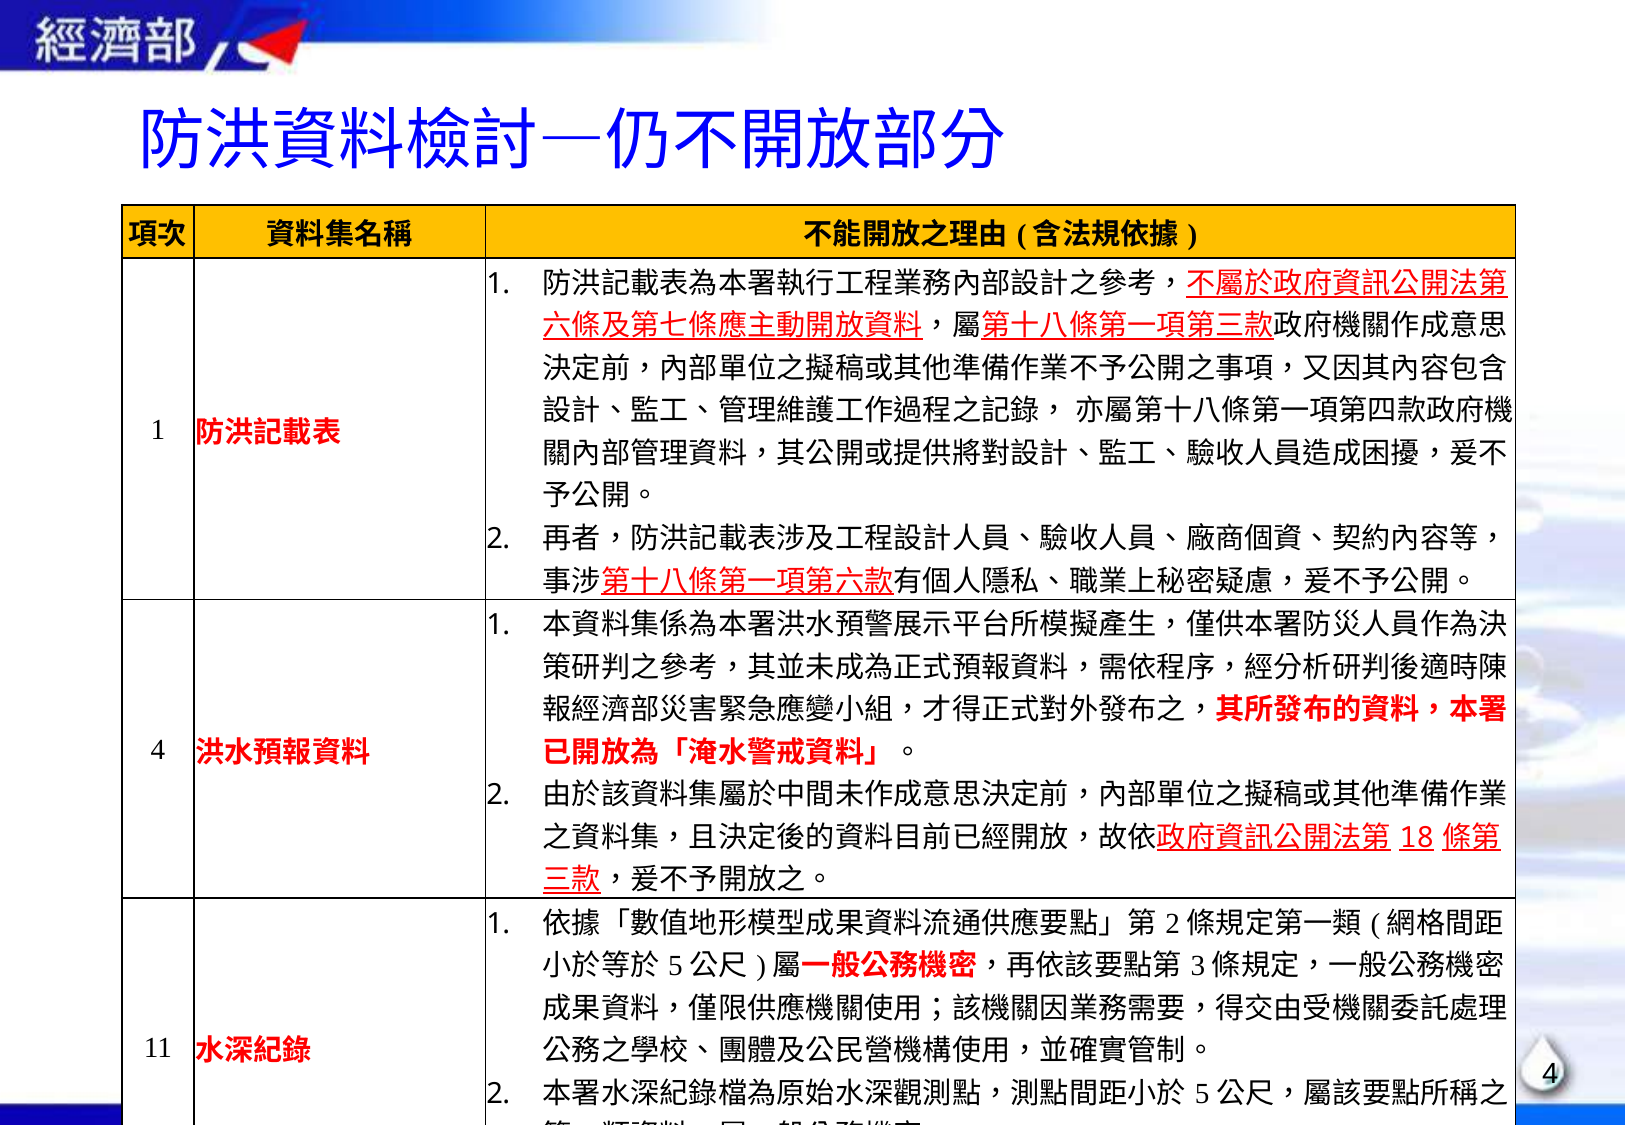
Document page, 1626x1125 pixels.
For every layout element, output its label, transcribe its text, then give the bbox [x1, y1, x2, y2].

table_cell 防洪記載表 [195, 259, 485, 599]
table_cell 防洪記載表為本署執行工程業務內部設計之參考，不屬於政府資訊公開法第六條及第七條應主動開放資料，屬第十八條第一項第三款政府機關作成意思決定前，內部單位之擬稿或其他準備作業不予公開之事項，又因其內容包含設計、監工、管理維護工作過程之記錄， 亦屬第十八條第一項第四款政府機關內部管理資料，其公開或提供將對設計、監工、驗收人員造成困擾，爰不予公開。 再者，防洪記載表涉及工程設計人員、驗收人員、廠商個資、契約內容等，事涉第十八條第一項第六款有個人隱私、職業上秘密疑慮，爰不予公開。 [486, 259, 1515, 599]
table_cell 4 [123, 600, 193, 897]
picture [0, 0, 1625, 1125]
table_cell 1 [123, 259, 193, 599]
table_cell 水深紀錄 [195, 899, 485, 1125]
slide_number 3 [1516, 1046, 1574, 1125]
table_header 資料集名稱 [195, 206, 485, 257]
table_cell 依據「數值地形模型成果資料流通供應要點」第2條規定第一類(網格間距小於等於5公尺)屬一般公務機密，再依該要點第3條規定，一般公務機密成果資料，僅限供應機關使用；該機關因業務需要，得交由受機關委託處理公務之學校、團體及公民營機構使用，並確實管制。 本署水深紀錄檔為原始水深觀測點，測點間距小於5公尺，屬該要點所稱之第一類資料，屬一般公務機密。 爰此，水深紀錄資料集依政府資訊公開法第18條第一款仍不開放。 [486, 899, 1515, 1125]
table_header 不能開放之理由(含法規依據) [486, 206, 1515, 257]
table_cell 11 [123, 899, 193, 1125]
table_cell 洪水預報資料 [195, 600, 485, 897]
table_header 項次 [123, 206, 193, 257]
table_cell 本資料集係為本署洪水預警展示平台所模擬產生，僅供本署防災人員作為決策研判之參考，其並未成為正式預報資料，需依程序，經分析研判後適時陳報經濟部災害緊急應變小組，才得正式對外發布之，其所發布的資料，本署已開放為「淹水警戒資料」。 由於該資料集屬於中間未作成意思決定前，內部單位之擬稿或其他準備作業之資料集，且決定後的資料目前已經開放，故依政府資訊公開法第18條第三款，爰不予開放之。 [486, 600, 1515, 897]
title 防洪資料檢討—仍不開放部分 [123, 74, 1409, 201]
